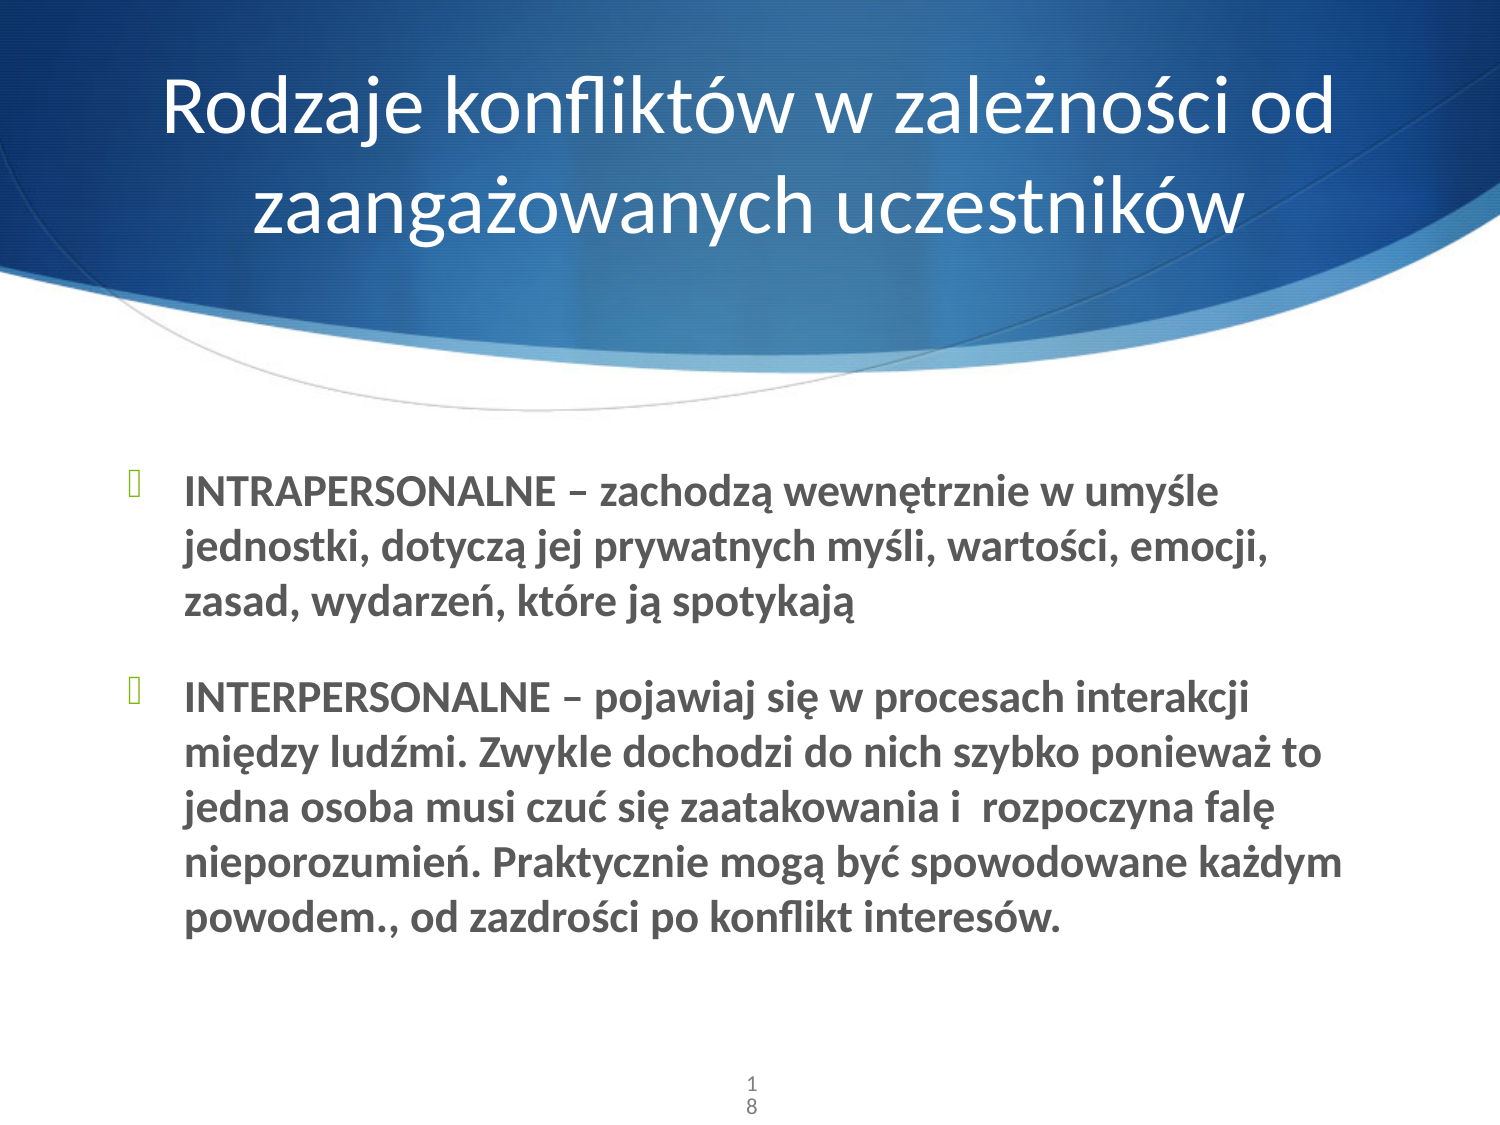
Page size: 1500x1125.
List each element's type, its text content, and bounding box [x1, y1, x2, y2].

list INTRAPERSONALNE – zachodzą wewnętrznie w umyśle jednostki, dotyczą jej prywatnych myśli, wartości, emocji, zasad, wydarzeń, które ją spotykają INTERPERSONALNE – pojawiaj się w procesach interakcji między ludźmi. Zwykle dochodzi do nich szybko ponieważ to jedna osoba musi czuć się zaatakowania i rozpoczyna falę nieporozumień. Praktycznie mogą być spowodowane każdym powodem., od zazdrości po konflikt interesów. [121, 454, 1379, 991]
title Rodzaje konfliktów w zależności od zaangażowanych uczestników [75, 0, 1425, 301]
slide_number 18 [730, 1062, 769, 1103]
picture [0, 0, 1500, 1125]
